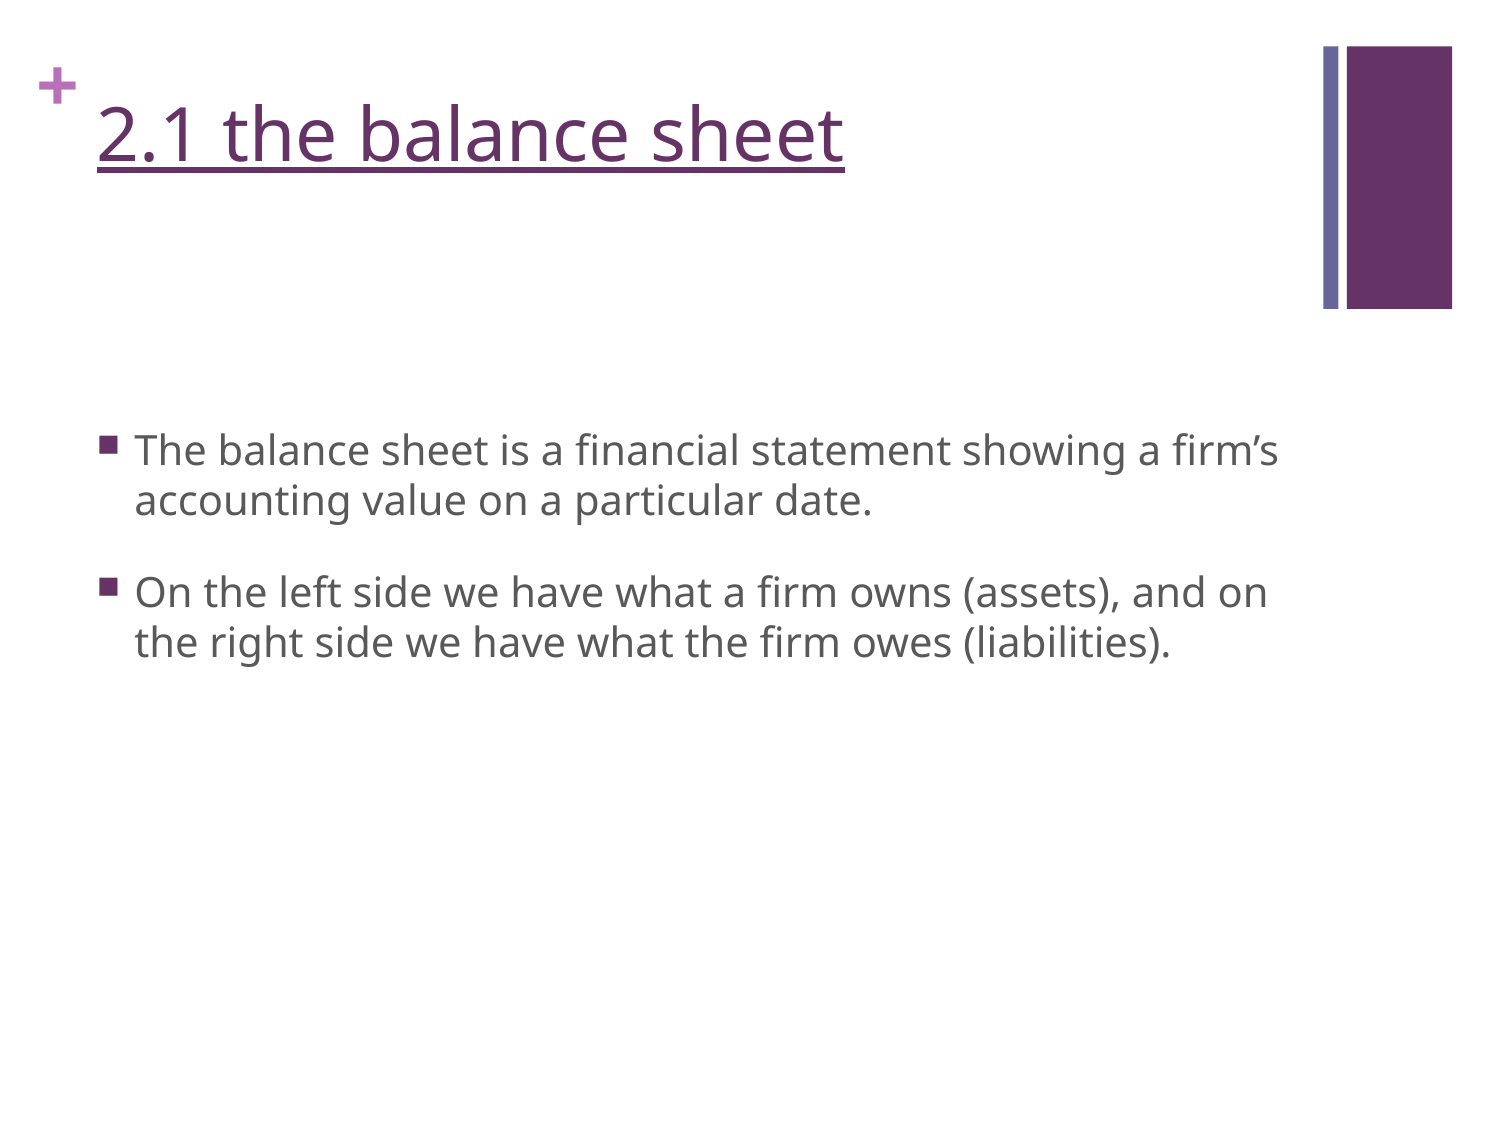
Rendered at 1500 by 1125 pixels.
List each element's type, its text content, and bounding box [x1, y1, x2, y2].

title 2.1 the balance sheet [81, 79, 1322, 263]
list The balance sheet is a financial statement showing a firm’s accounting value on a particular date. On the left side we have what a firm owns (assets), and on the right side we have what the firm owes (liabilities). [81, 324, 1322, 1005]
